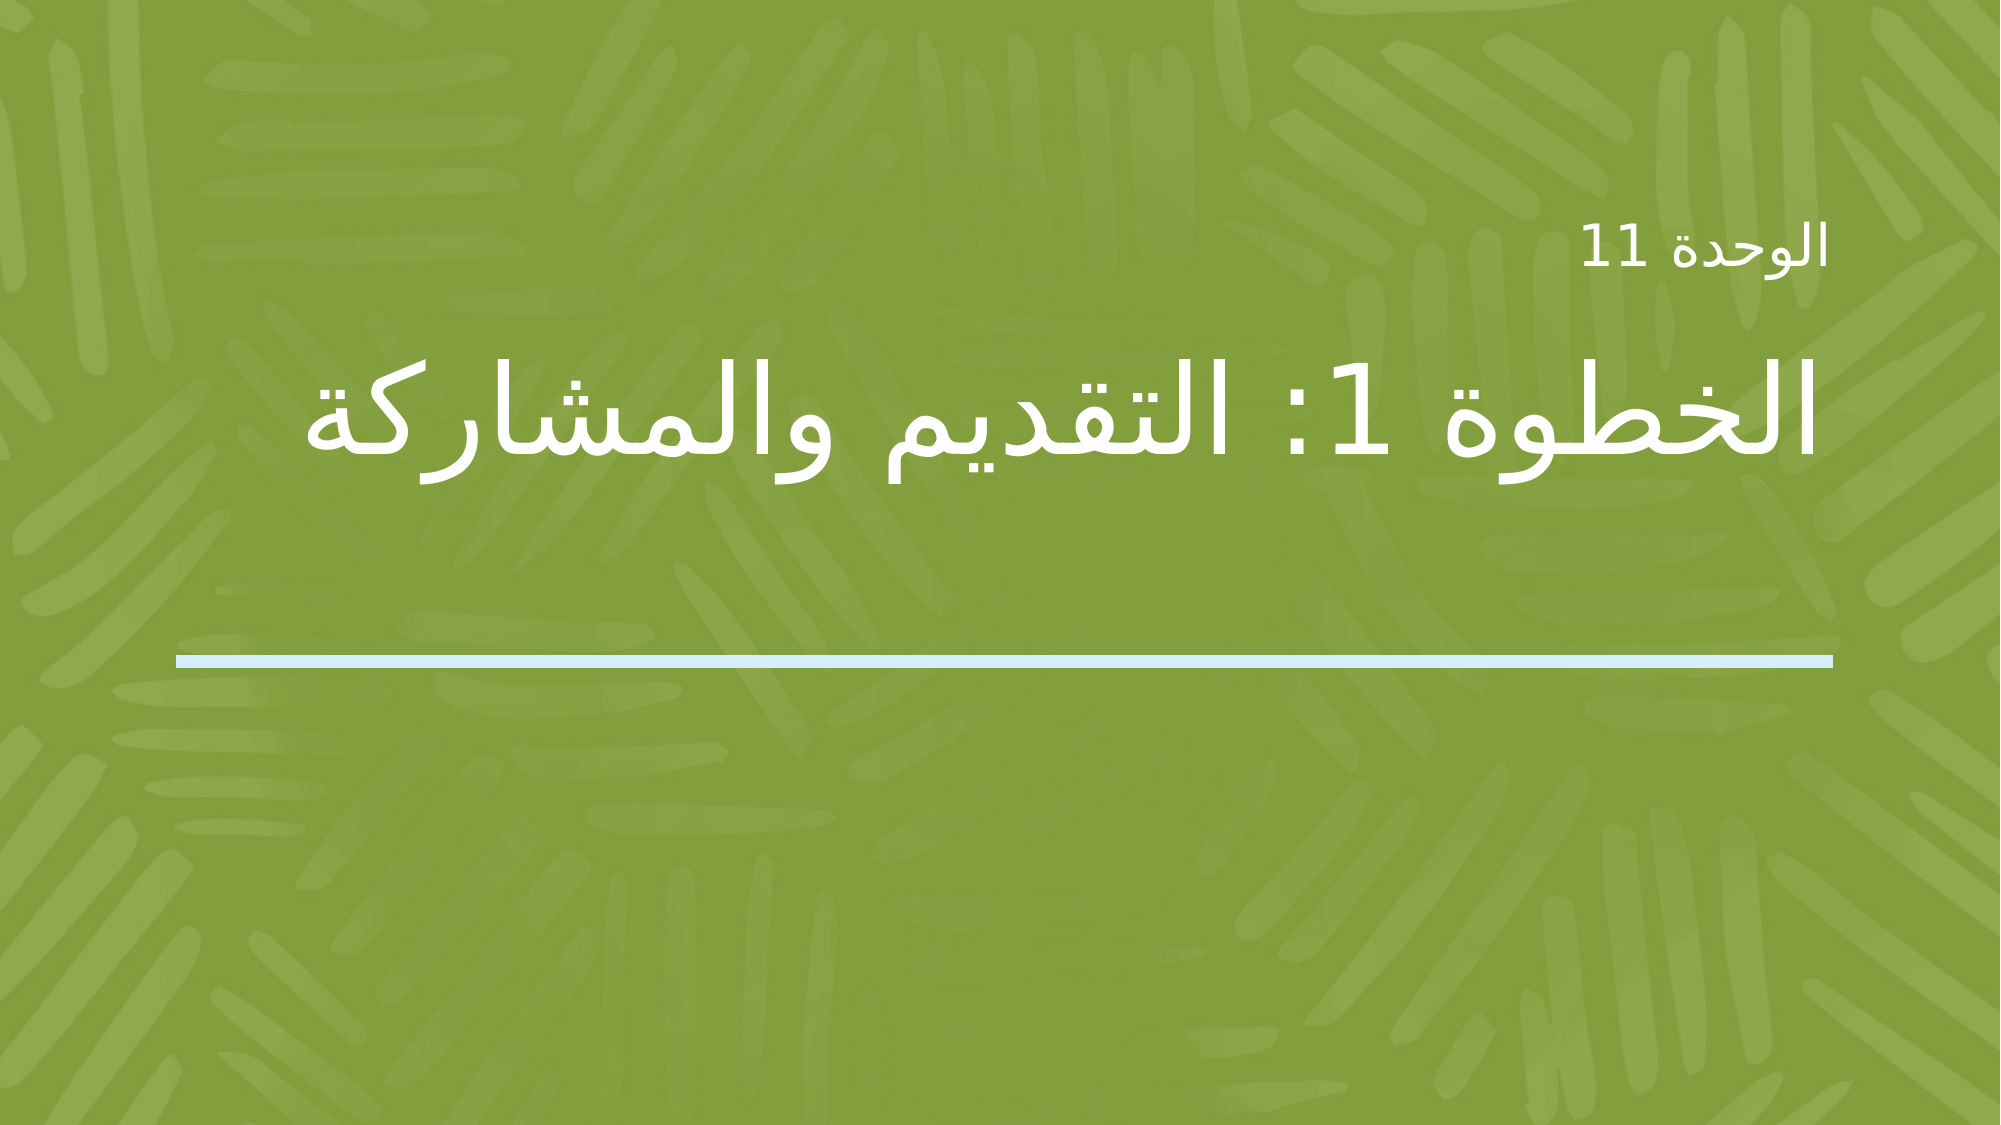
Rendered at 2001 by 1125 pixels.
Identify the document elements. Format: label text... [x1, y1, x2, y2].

list الوحدة 11 [159, 207, 1855, 327]
title الخطوة 1: التقديم والمشاركة [159, 327, 1841, 673]
picture [0, 0, 2000, 1125]
